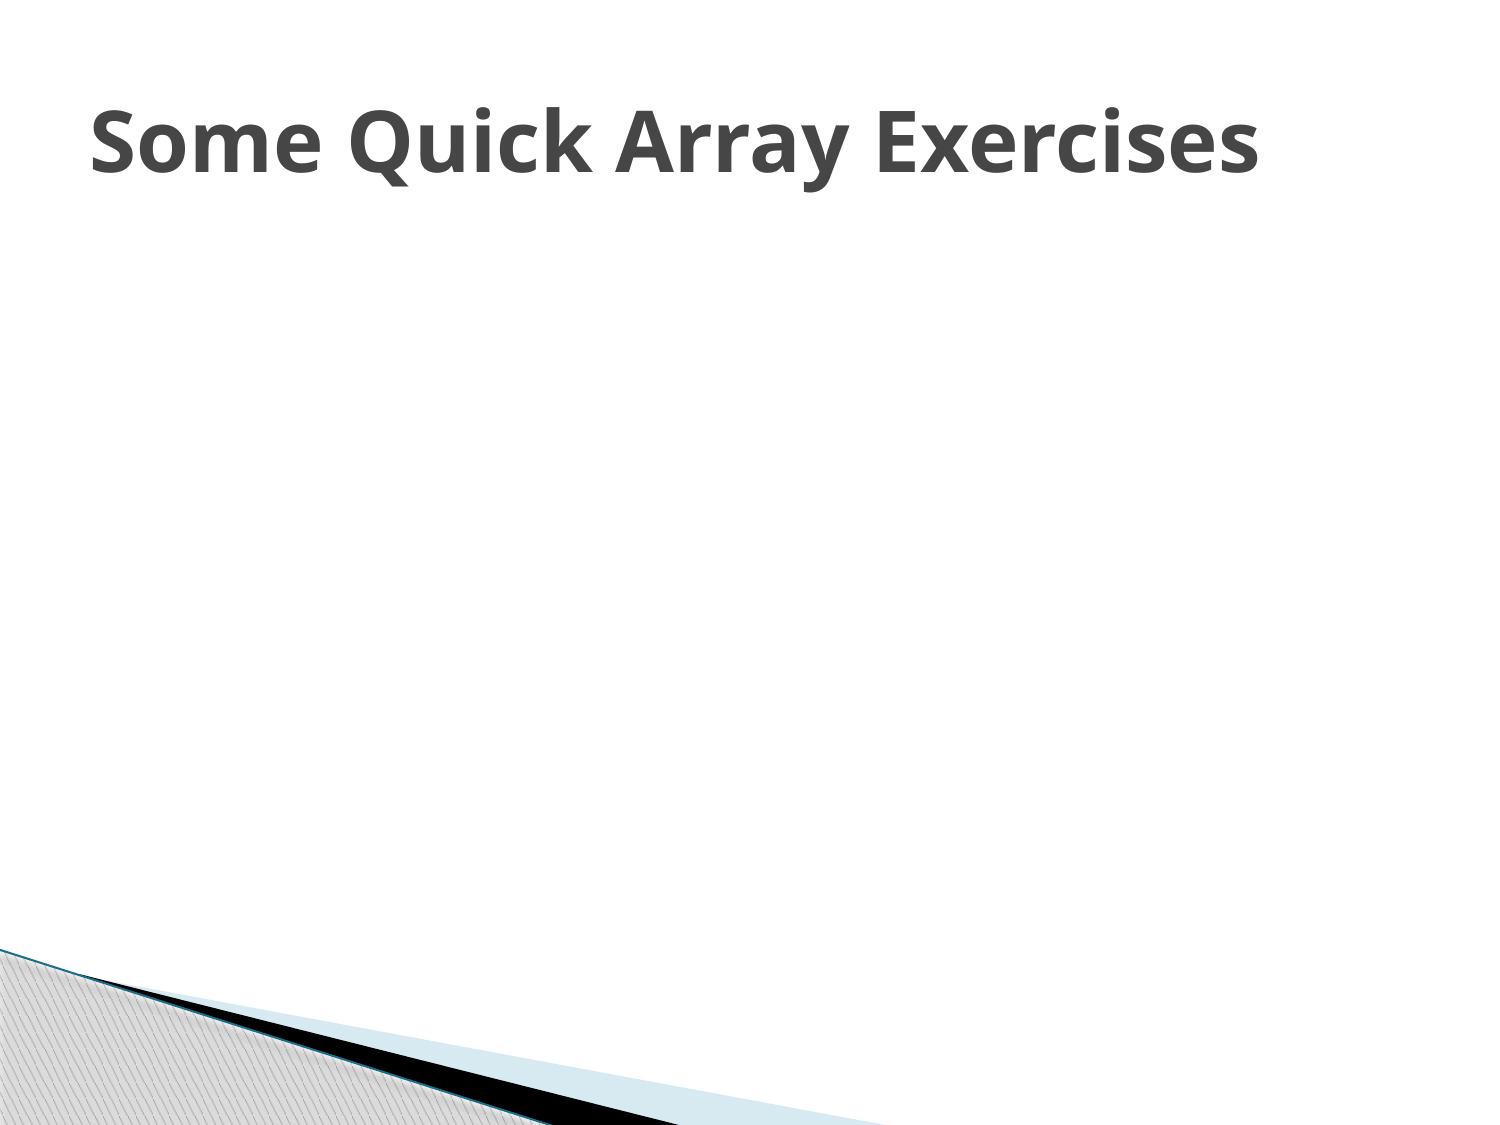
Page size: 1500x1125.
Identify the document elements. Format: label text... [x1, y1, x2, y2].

title Some Quick Array Exercises [75, 45, 1425, 233]
